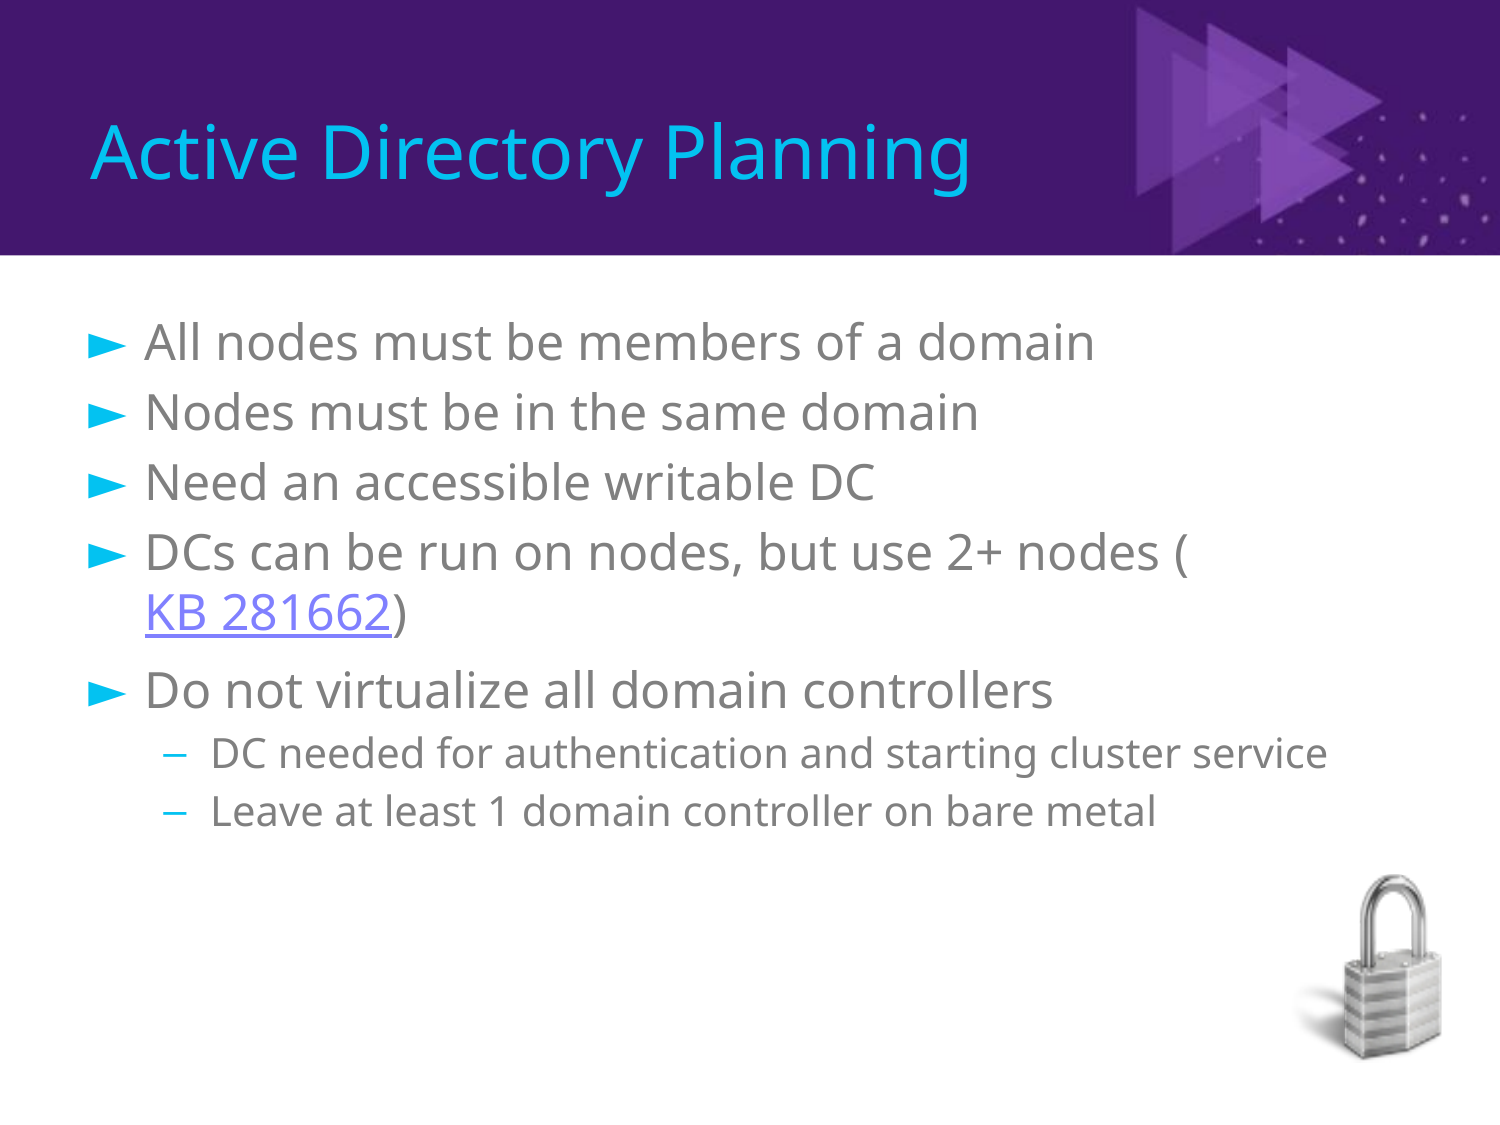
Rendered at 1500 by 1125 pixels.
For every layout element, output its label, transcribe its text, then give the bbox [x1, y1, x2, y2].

picture [0, 0, 1500, 255]
list All nodes must be members of a domain Nodes must be in the same domain Need an accessible writable DC DCs can be run on nodes, but use 2+ nodes (KB 281662) Do not virtualize all domain controllers DC needed for authentication and starting cluster service Leave at least 1 domain controller on bare metal [73, 302, 1424, 935]
title Active Directory Planning [75, 56, 1425, 244]
picture [1284, 874, 1473, 1063]
